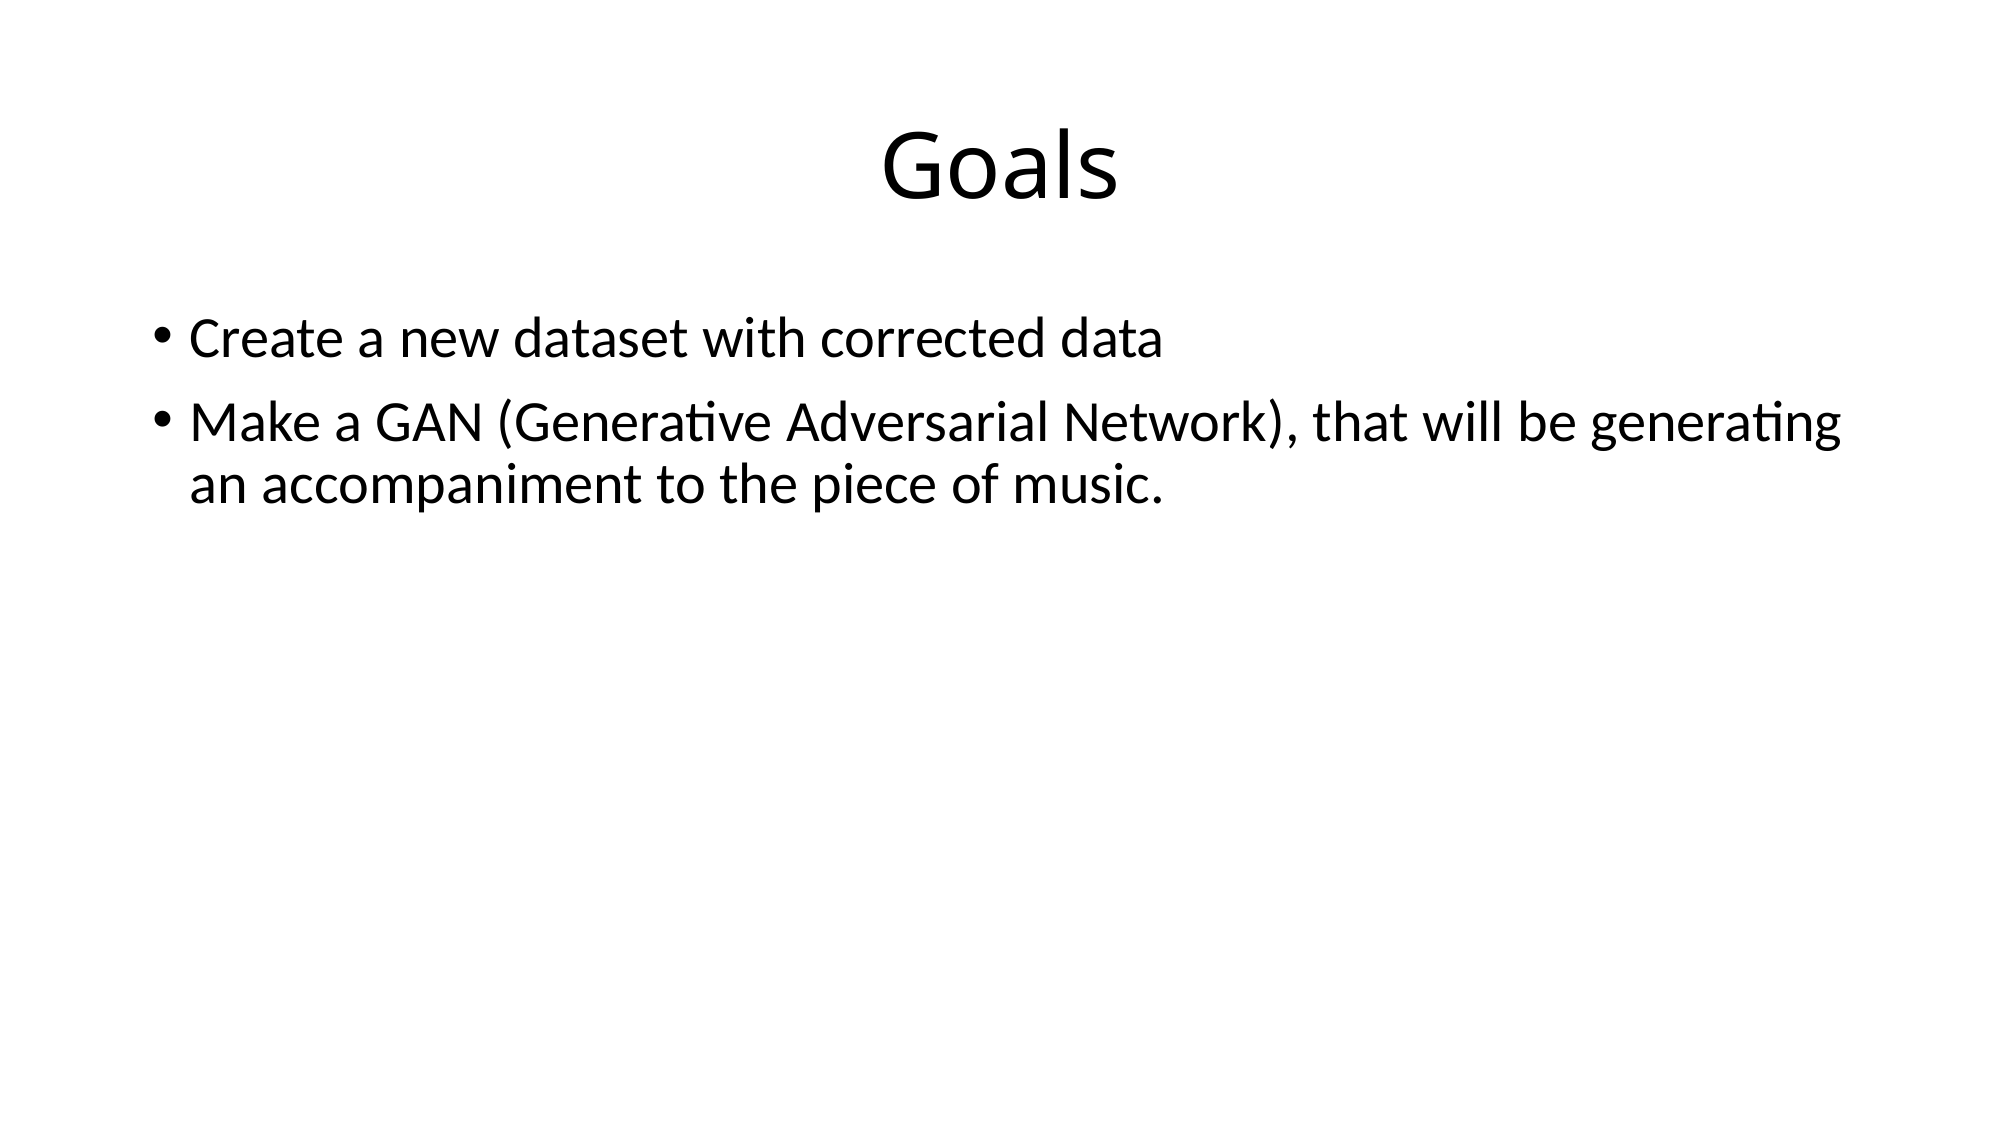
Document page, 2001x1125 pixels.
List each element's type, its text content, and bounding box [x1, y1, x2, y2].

list Create a new dataset with corrected data Make a GAN (Generative Adversarial Network), that will be generating an accompaniment to the piece of music. [137, 299, 1863, 1014]
title Goals [137, 59, 1863, 278]
